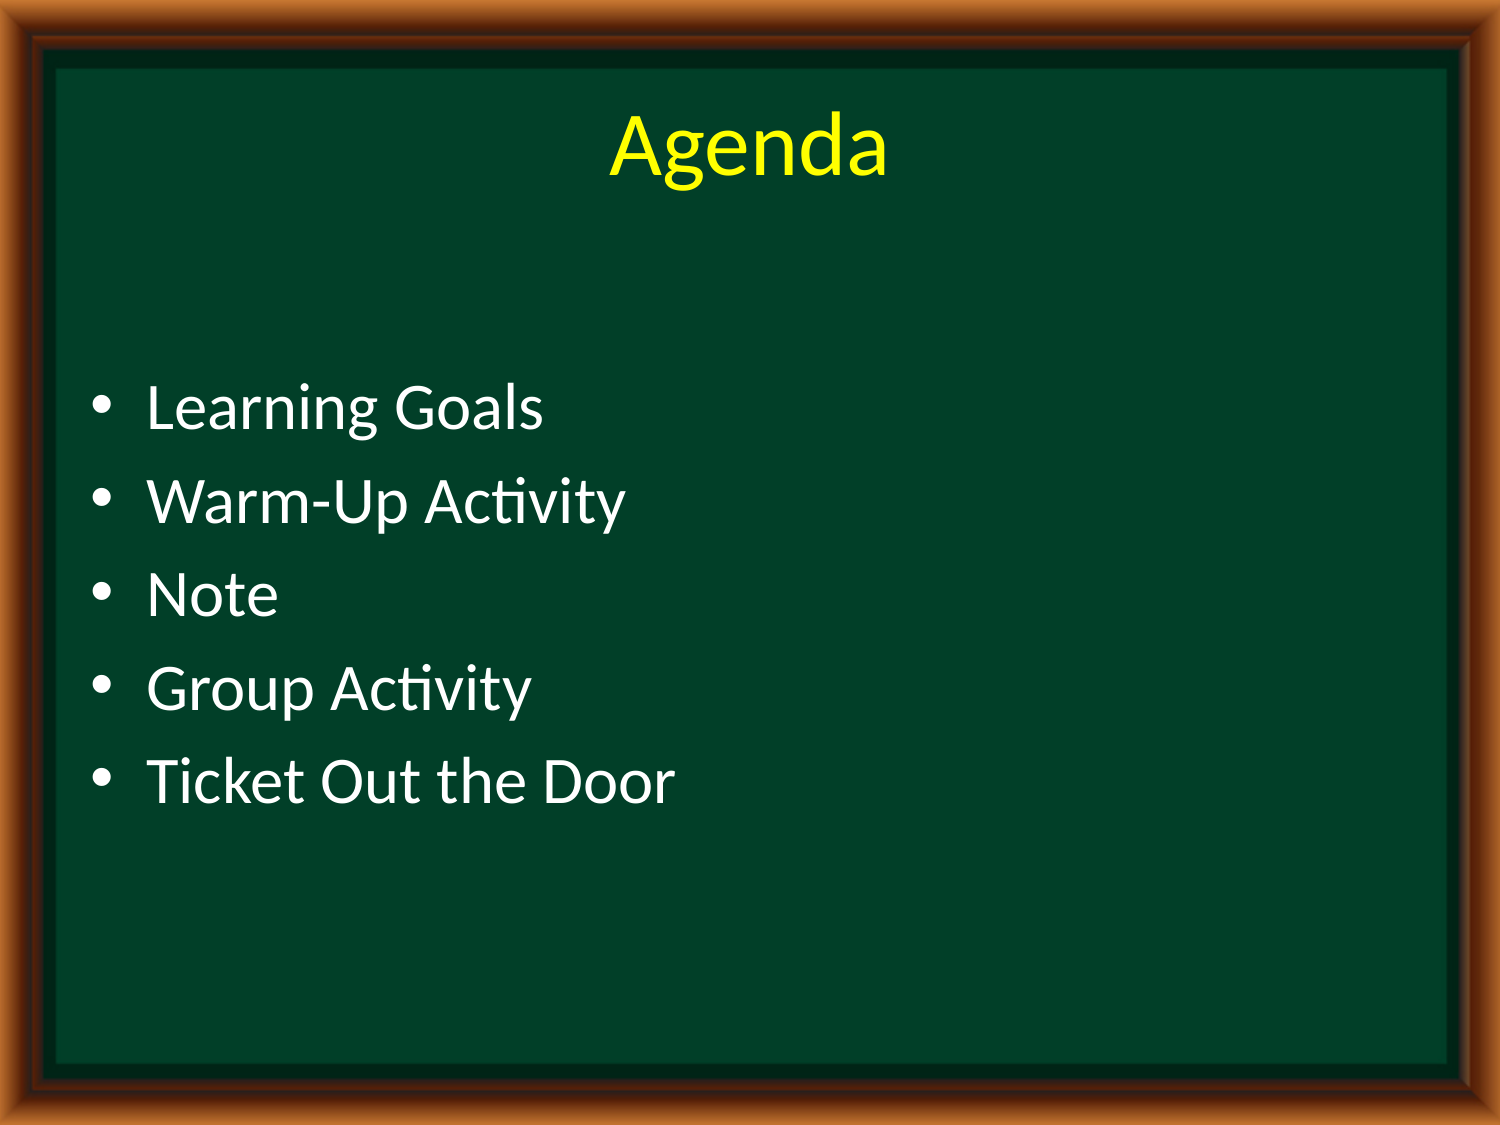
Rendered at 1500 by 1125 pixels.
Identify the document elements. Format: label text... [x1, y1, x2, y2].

title Agenda [75, 45, 1425, 233]
list Learning Goals Warm-Up Activity Note Group Activity Ticket Out the Door [75, 262, 1425, 1005]
picture [0, 0, 1500, 1125]
